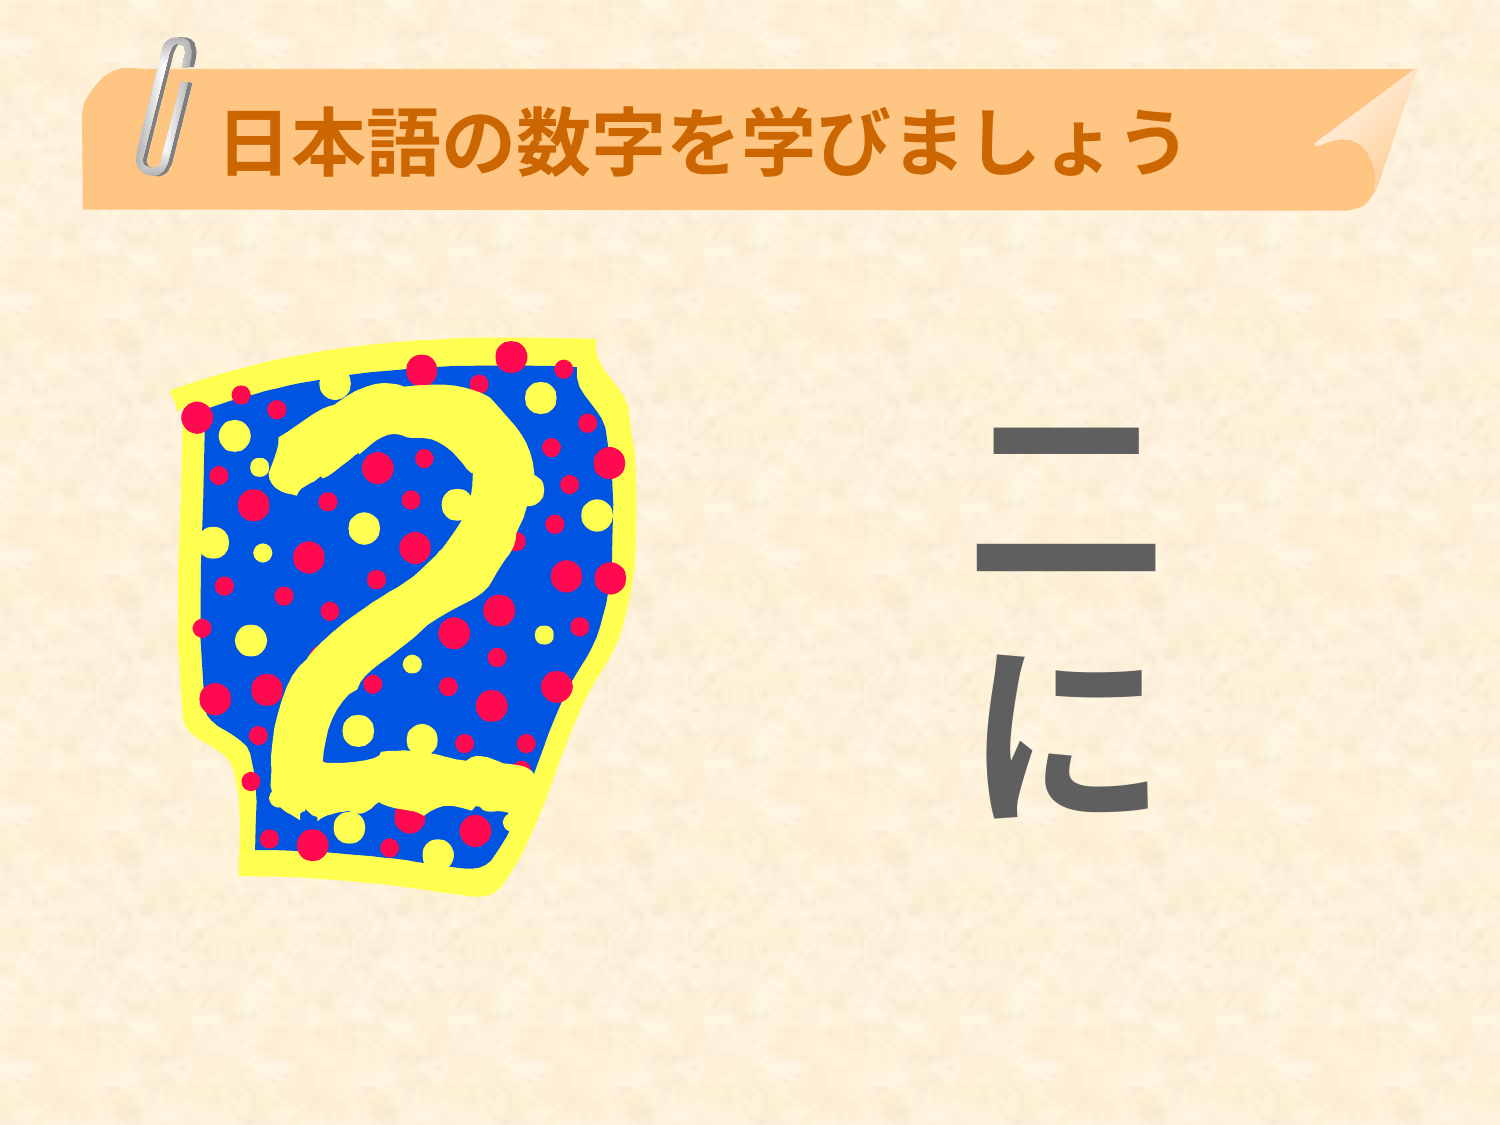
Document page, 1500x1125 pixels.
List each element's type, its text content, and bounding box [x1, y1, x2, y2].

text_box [165, 333, 642, 905]
text_box 二 に [726, 363, 1407, 858]
text_box 日本語の数字を学びましょう [201, 70, 1439, 211]
picture [0, 0, 1500, 1125]
